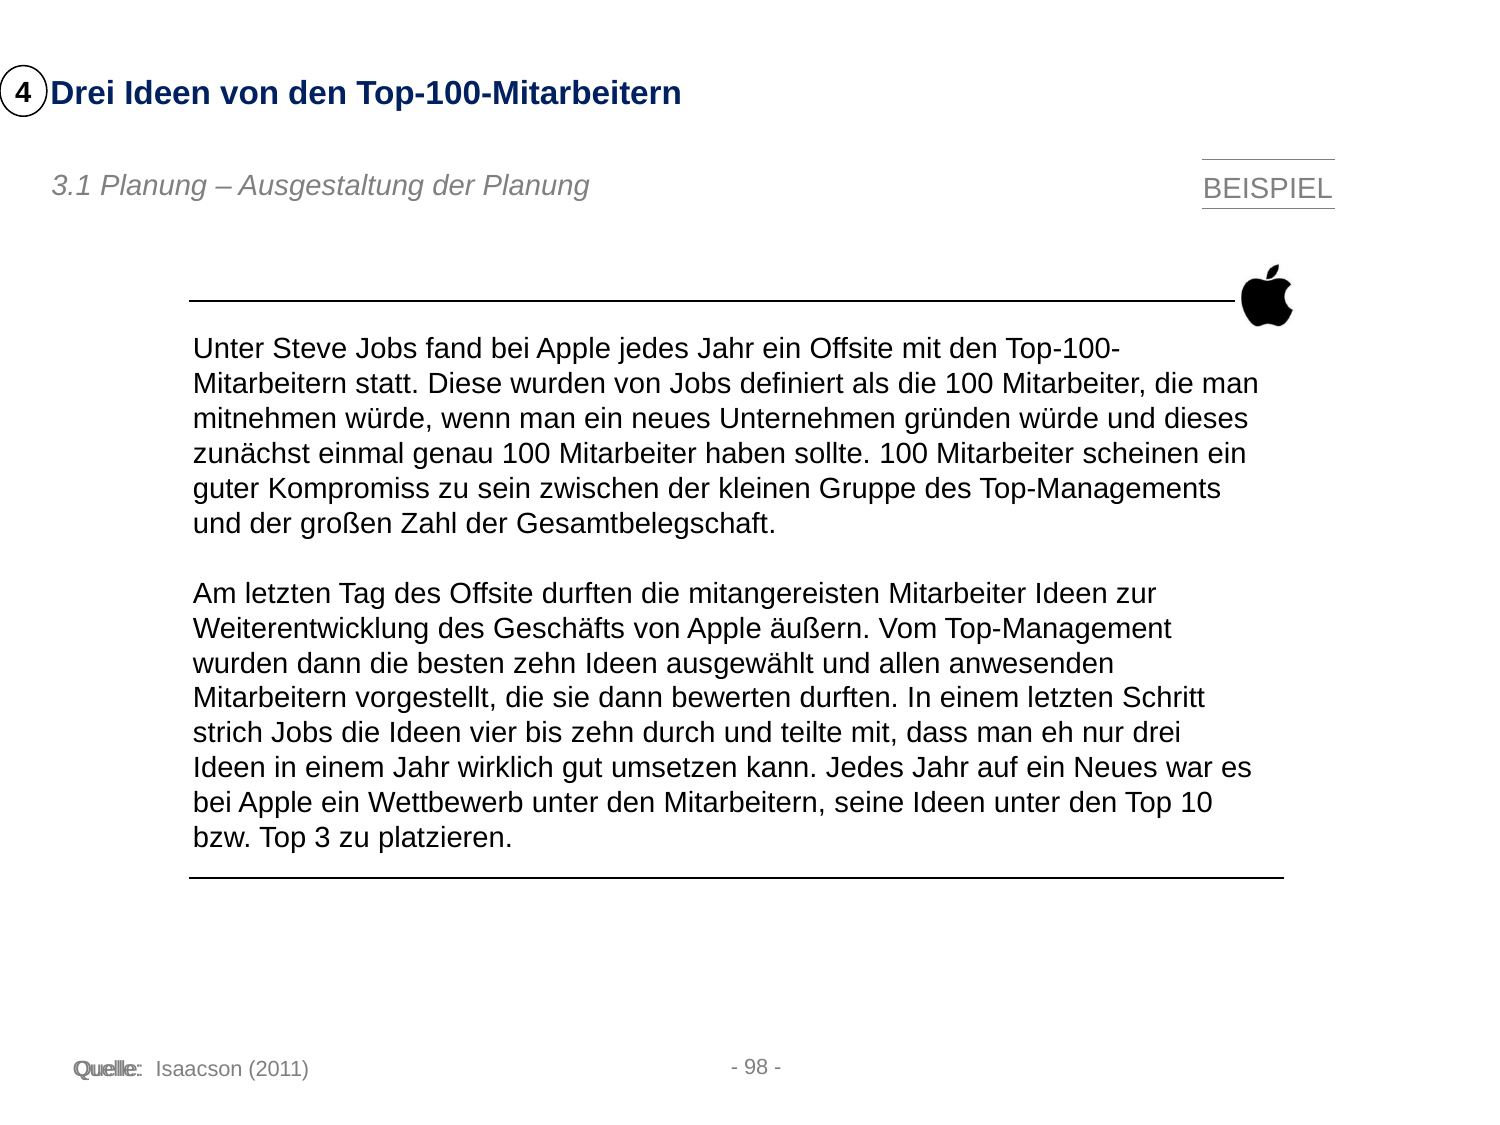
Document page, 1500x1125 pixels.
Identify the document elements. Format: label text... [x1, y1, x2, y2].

picture [1234, 263, 1296, 328]
text_box 3.1 Planung – Ausgestaltung der Planung [36, 159, 606, 209]
text_box BEISPIEL [1188, 161, 1349, 212]
slide_number - 98 - [599, 1045, 913, 1093]
text_box Drei Ideen von den Top-100-Mitarbeitern [35, 63, 1433, 119]
text_box Unter Steve Jobs fand bei Apple jedes Jahr ein Offsite mit den Top-100-Mitarbeitern statt. Diese wurden von Jobs definiert als die 100 Mitarbeiter, die man mitnehmen würde, wenn man ein neues Unternehmen gründen würde und dieses zunächst einmal genau 100 Mitarbeiter haben sollte. 100 Mitarbeiter scheinen ein guter Kompromiss zu sein zwischen der kleinen Gruppe des Top-Managements und der großen Zahl der Gesamtbelegschaft. Am letzten Tag des Offsite durften die mitangereisten Mitarbeiter Ideen zur Weiterentwicklung des Geschäfts von Apple äußern. Vom Top-Management wurden dann die besten zehn Ideen ausgewählt und allen anwesenden Mitarbeitern vorgestellt, die sie dann bewerten durften. In einem letzten Schritt strich Jobs die Ideen vier bis zehn durch und teilte mit, dass man eh nur drei Ideen in einem Jahr wirklich gut umsetzen kann. Jedes Jahr auf ein Neues war es bei Apple ein Wettbewerb unter den Mitarbeitern, seine Ideen unter den Top 10 bzw. Top 3 zu platzieren. [178, 321, 1277, 861]
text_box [0, 65, 51, 118]
text_box Quelle: Isaacson (2011) [60, 1046, 331, 1088]
